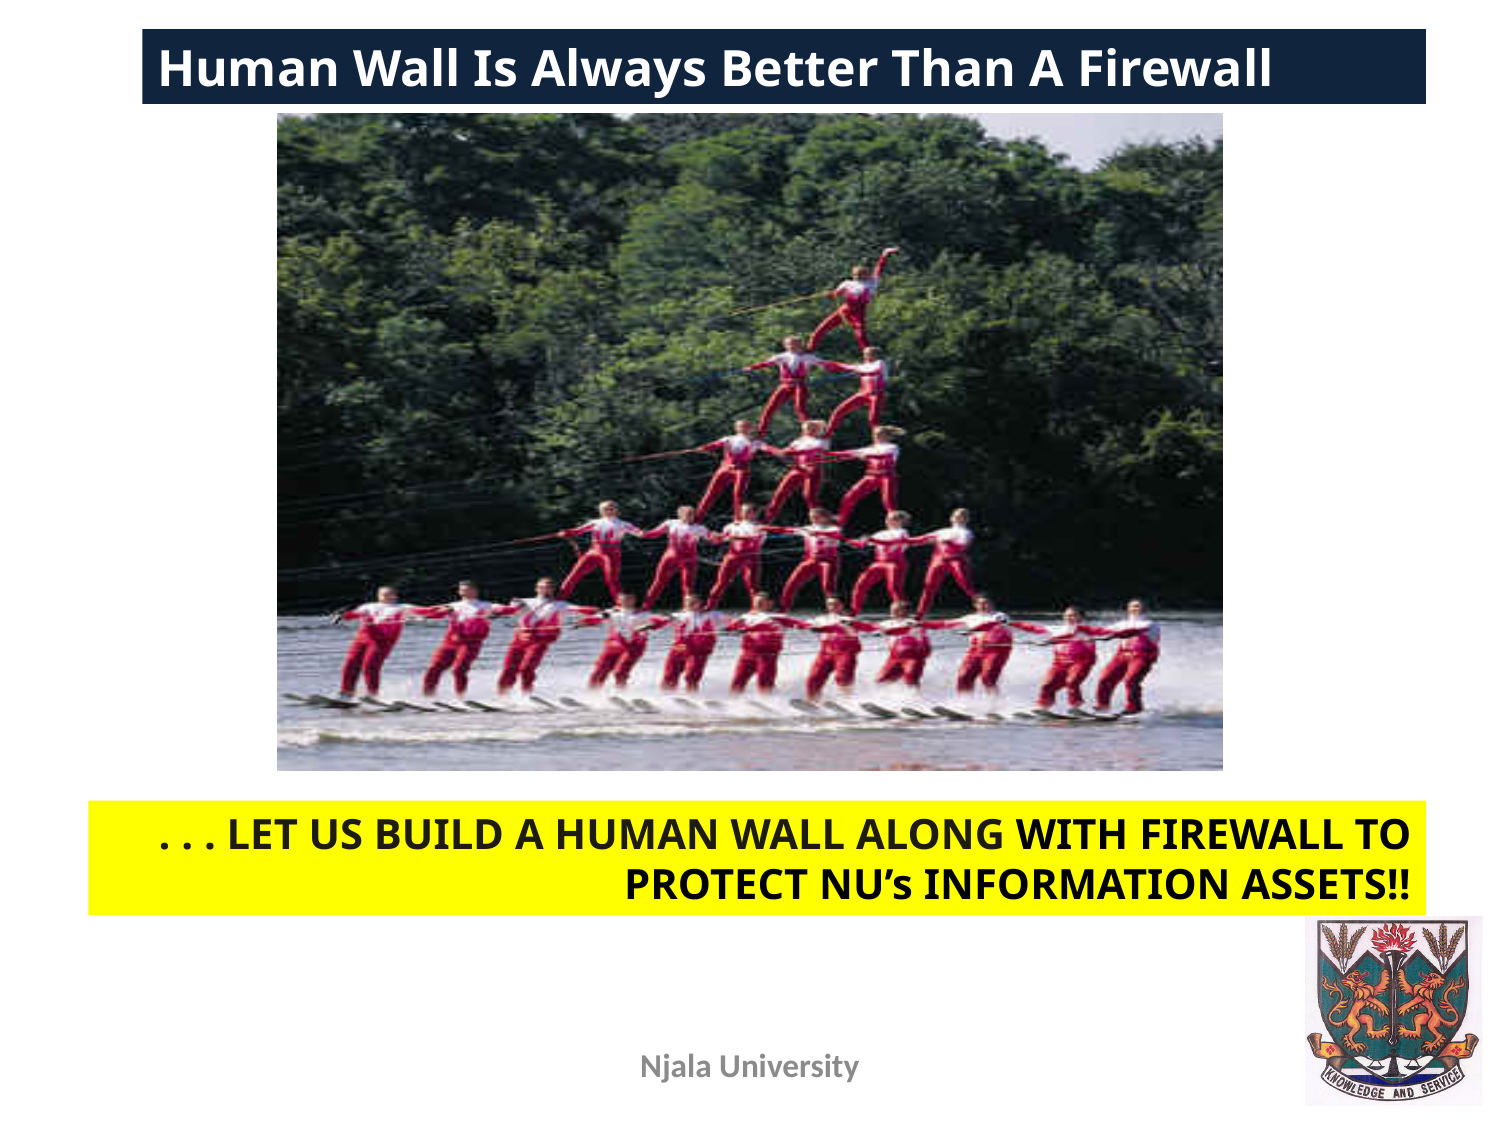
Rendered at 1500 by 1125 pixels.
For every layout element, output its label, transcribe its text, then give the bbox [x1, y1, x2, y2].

text_box Human Wall Is Always Better Than A Firewall [142, 29, 1426, 104]
text_box . . . LET US BUILD A HUMAN WALL ALONG WITH FIREWALL TO PROTECT NU’s INFORMATION ASSETS!! [88, 800, 1426, 916]
picture [277, 113, 1223, 771]
footer Njala University [360, 1034, 1140, 1094]
